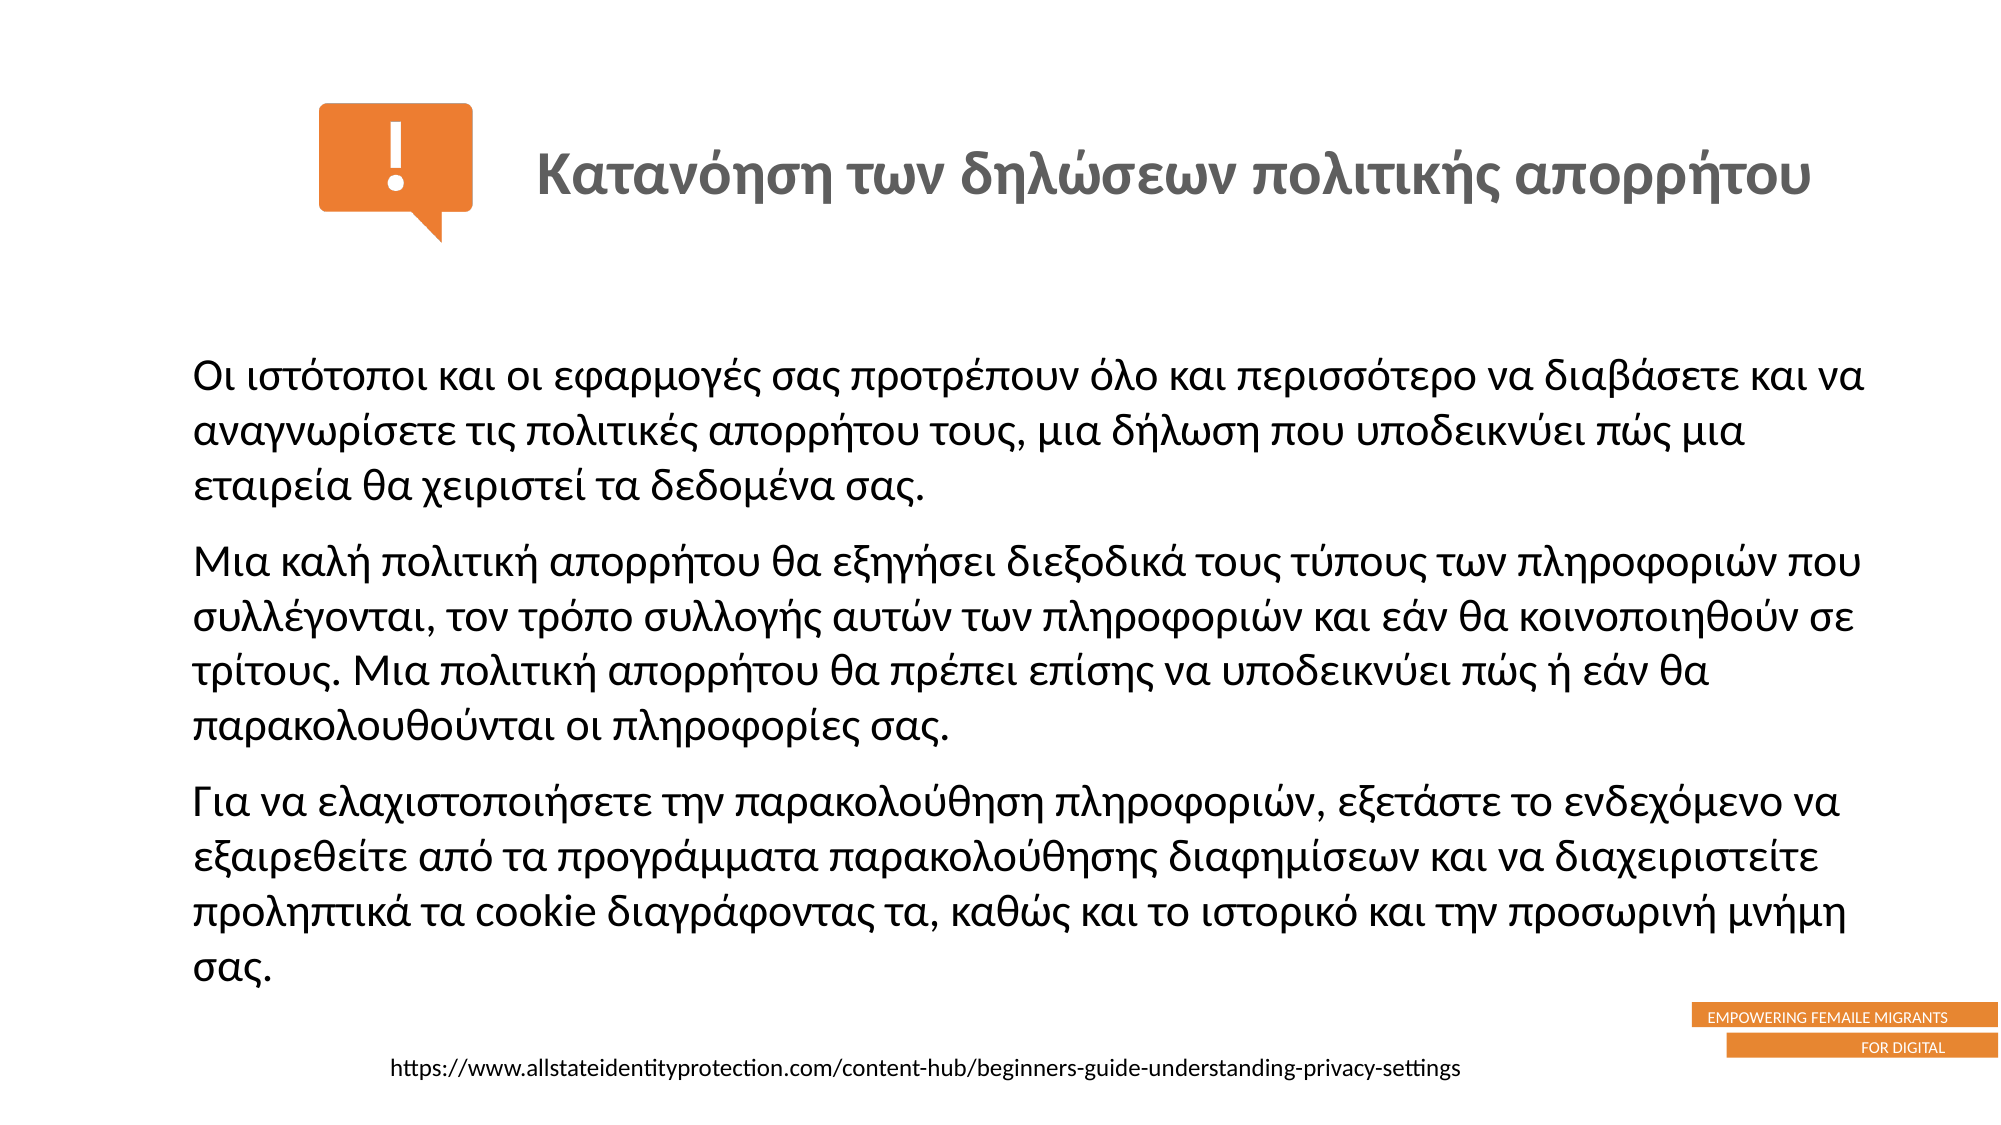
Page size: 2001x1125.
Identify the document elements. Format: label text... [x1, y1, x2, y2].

text_box https://www.allstateidentityprotection.com/content-hub/beginners-guide-understanding-privacy-settings [375, 1044, 1718, 1090]
picture [287, 65, 504, 281]
text_box Κατανόηση των δηλώσεων πολιτικής απορρήτου [522, 124, 1915, 281]
text_box Οι ιστότοποι και οι εφαρμογές σας προτρέπουν όλο και περισσότερο να διαβάσετε και να αναγνωρίσετε τις πολιτικές απορρήτου τους, μια δήλωση που υποδεικνύει πώς μια εταιρεία θα χειριστεί τα δεδομένα σας. Μια καλή πολιτική απορρήτου θα εξηγήσει διεξοδικά τους τύπους των πληροφοριών που συλλέγονται, τον τρόπο συλλογής αυτών των πληροφοριών και εάν θα κοινοποιηθούν σε τρίτους. Μια πολιτική απορρήτου θα πρέπει επίσης να υποδεικνύει πώς ή εάν θα παρακολουθούνται οι πληροφορίες σας. Για να ελαχιστοποιήσετε την παρακολούθηση πληροφοριών, εξετάστε το ενδεχόμενο να εξαιρεθείτε από τα προγράμματα παρακολούθησης διαφημίσεων και να διαχειριστείτε προληπτικά τα cookie διαγράφοντας τα, καθώς και το ιστορικό και την προσωρινή μνήμη σας. [178, 336, 1915, 993]
